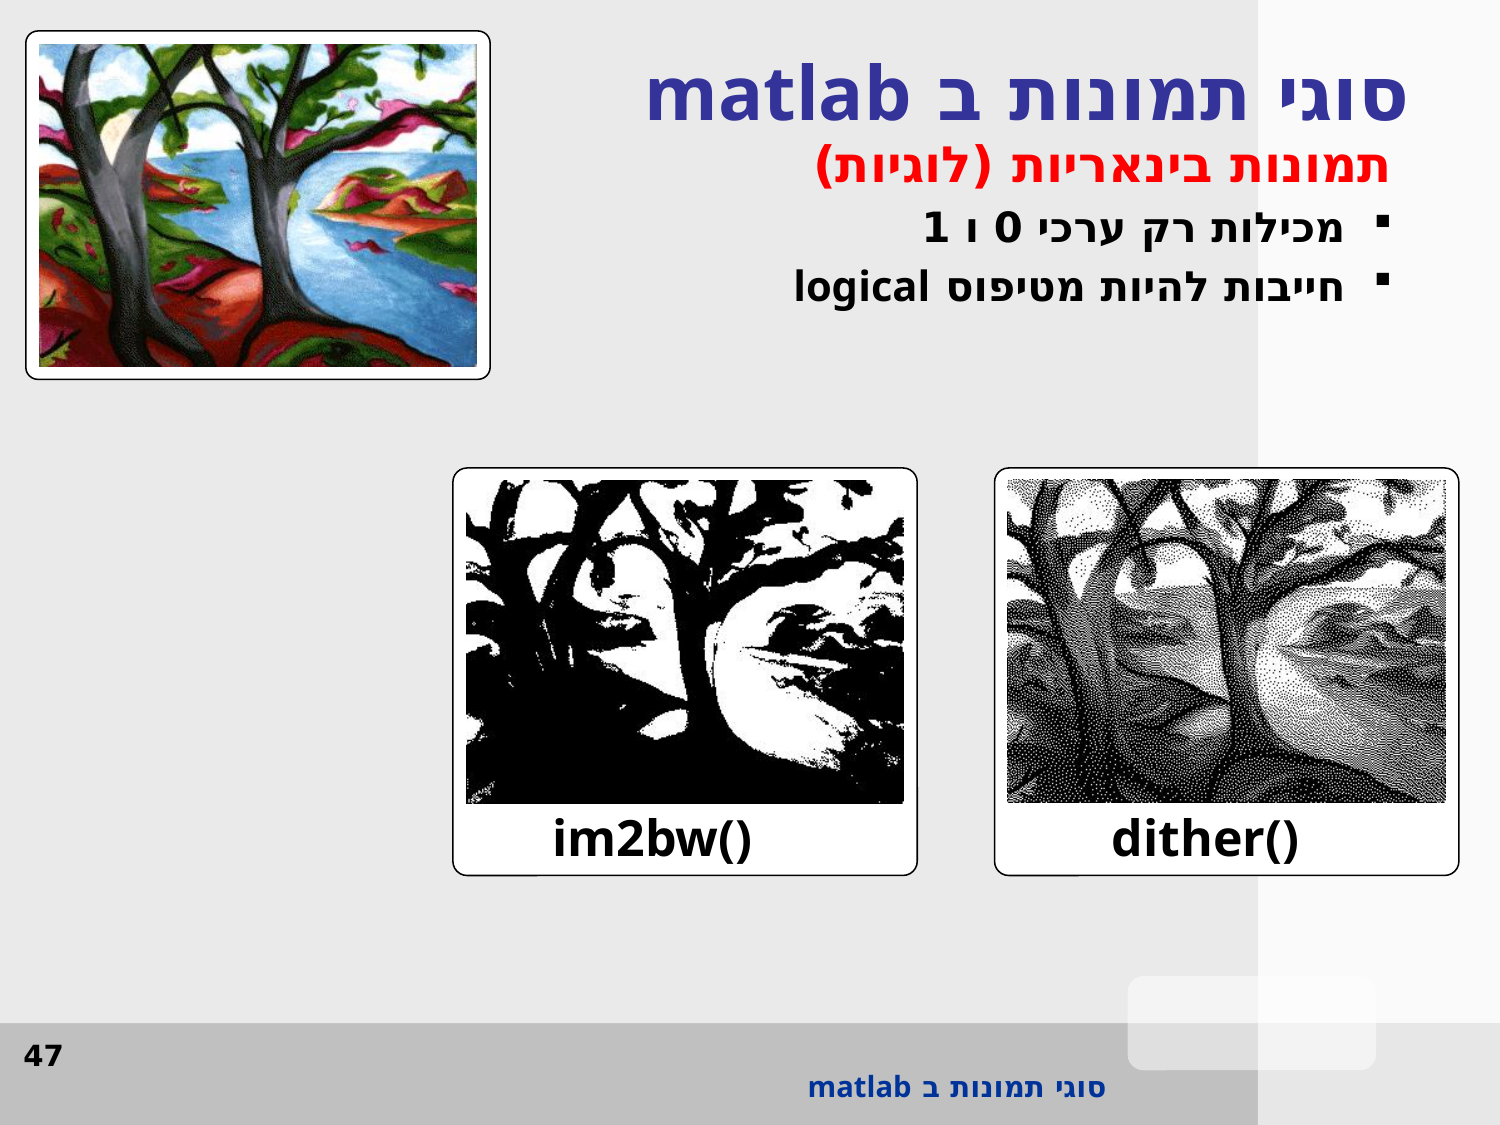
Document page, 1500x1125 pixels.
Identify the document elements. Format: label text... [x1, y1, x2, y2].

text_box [452, 467, 918, 876]
slide_number 47 [8, 1029, 359, 1108]
text_box סוגי תמונות ב matlab [149, 20, 1425, 161]
picture [39, 44, 477, 367]
text_box [25, 30, 491, 380]
text_box סוגי תמונות ב matlab [792, 1060, 1122, 1111]
text_box תמונות בינאריות (לוגיות) מכילות רק ערכי 0 ו 1 חייבות להיות מטיפוס logical [726, 125, 1483, 327]
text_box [994, 467, 1460, 876]
